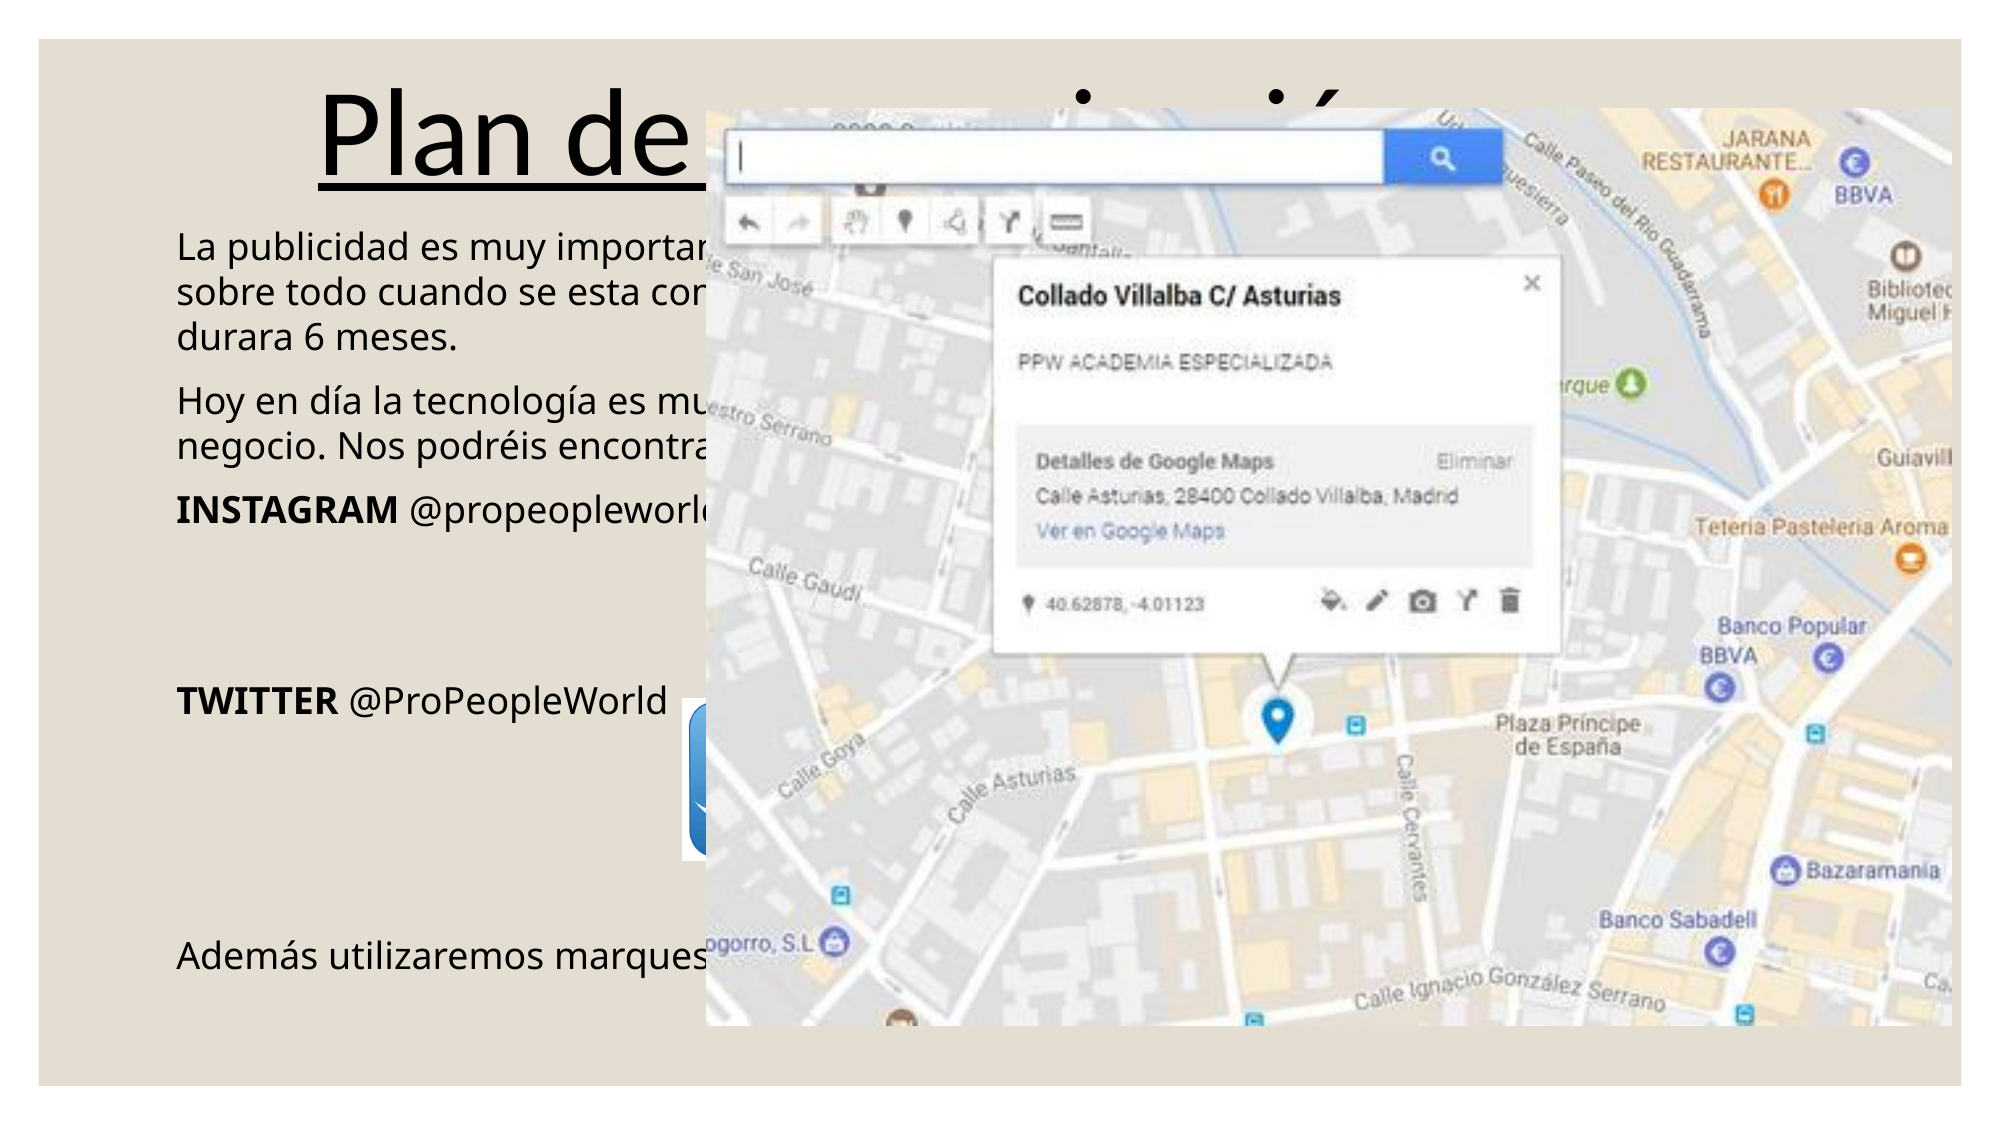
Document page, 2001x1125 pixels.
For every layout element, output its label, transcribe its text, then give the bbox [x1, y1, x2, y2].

list La publicidad es muy importante para promocionarse y darse a conocer a la sociedad, sobre todo cuando se esta comenzando a construir. Hemos decidido que nuestra publicidad durara 6 meses. Hoy en día la tecnología es muy importante y estamos muy actualizados en nuestro negocio. Nos podréis encontrar en las siguientes redes sociales. INSTAGRAM @propeopleworld TWITTER @ProPeopleWorld Además utilizaremos marquesinas, carteles, vallas publicitarias etc…. [161, 215, 701, 861]
text_box Plan de comunicación [303, 42, 1473, 210]
picture [682, 108, 1953, 1027]
